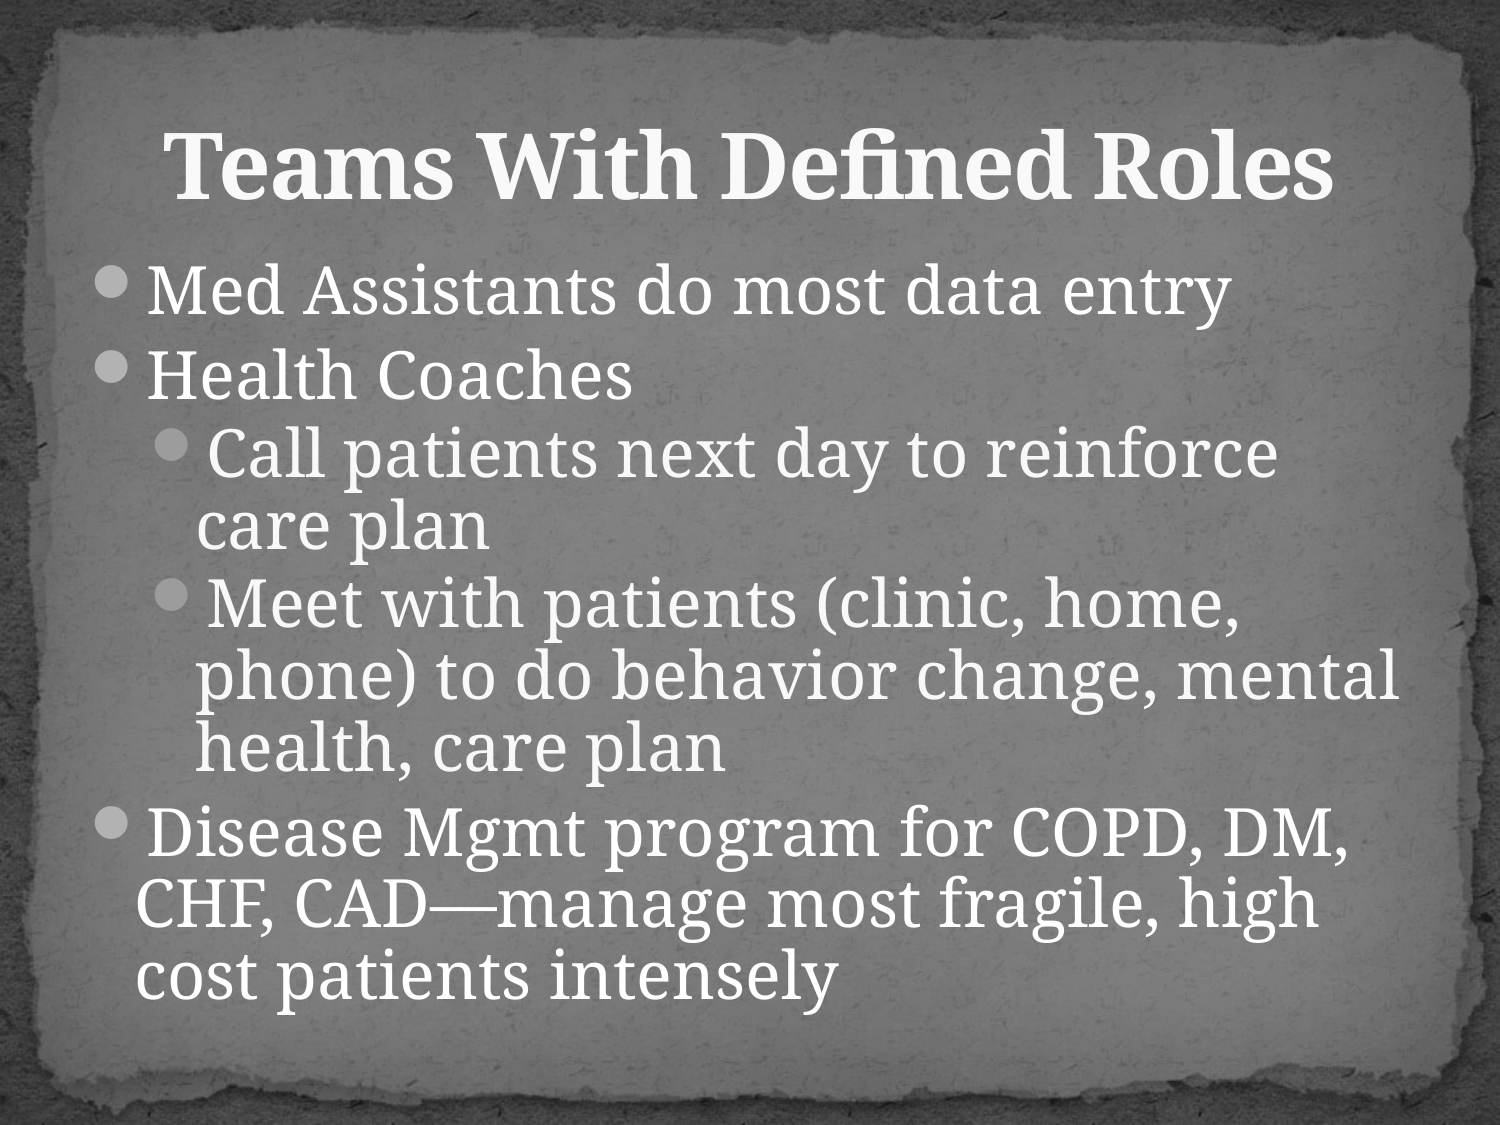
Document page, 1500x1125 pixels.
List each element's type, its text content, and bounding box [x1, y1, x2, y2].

list Med Assistants do most data entry Health Coaches Call patients next day to reinforce care plan Meet with patients (clinic, home, phone) to do behavior change, mental health, care plan Disease Mgmt program for COPD, DM, CHF, CAD—manage most fragile, high cost patients intensely [74, 249, 1426, 926]
title Teams With Defined Roles [74, 24, 1425, 225]
